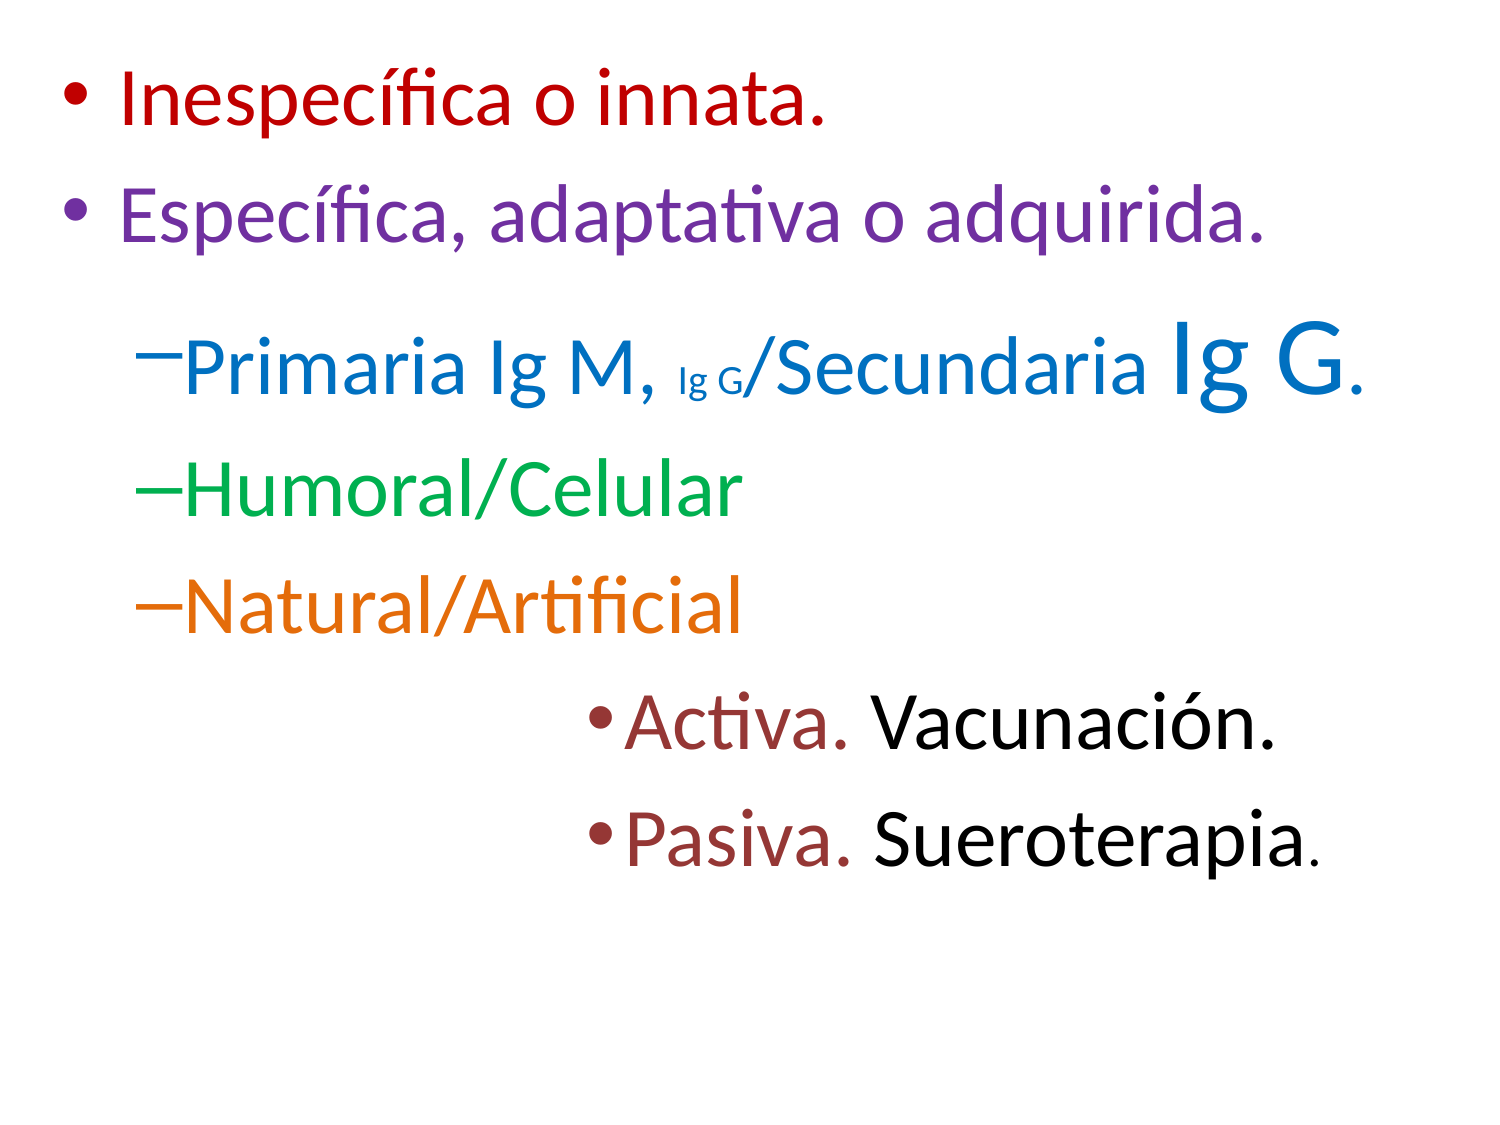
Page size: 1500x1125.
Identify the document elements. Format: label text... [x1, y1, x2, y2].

list Inespecífica o innata. Específica, adaptativa o adquirida. Primaria Ig M, Ig G/Secundaria Ig G. Humoral/Celular Natural/Artificial Activa. Vacunación. Pasiva. Sueroterapia. [46, 35, 1425, 1079]
